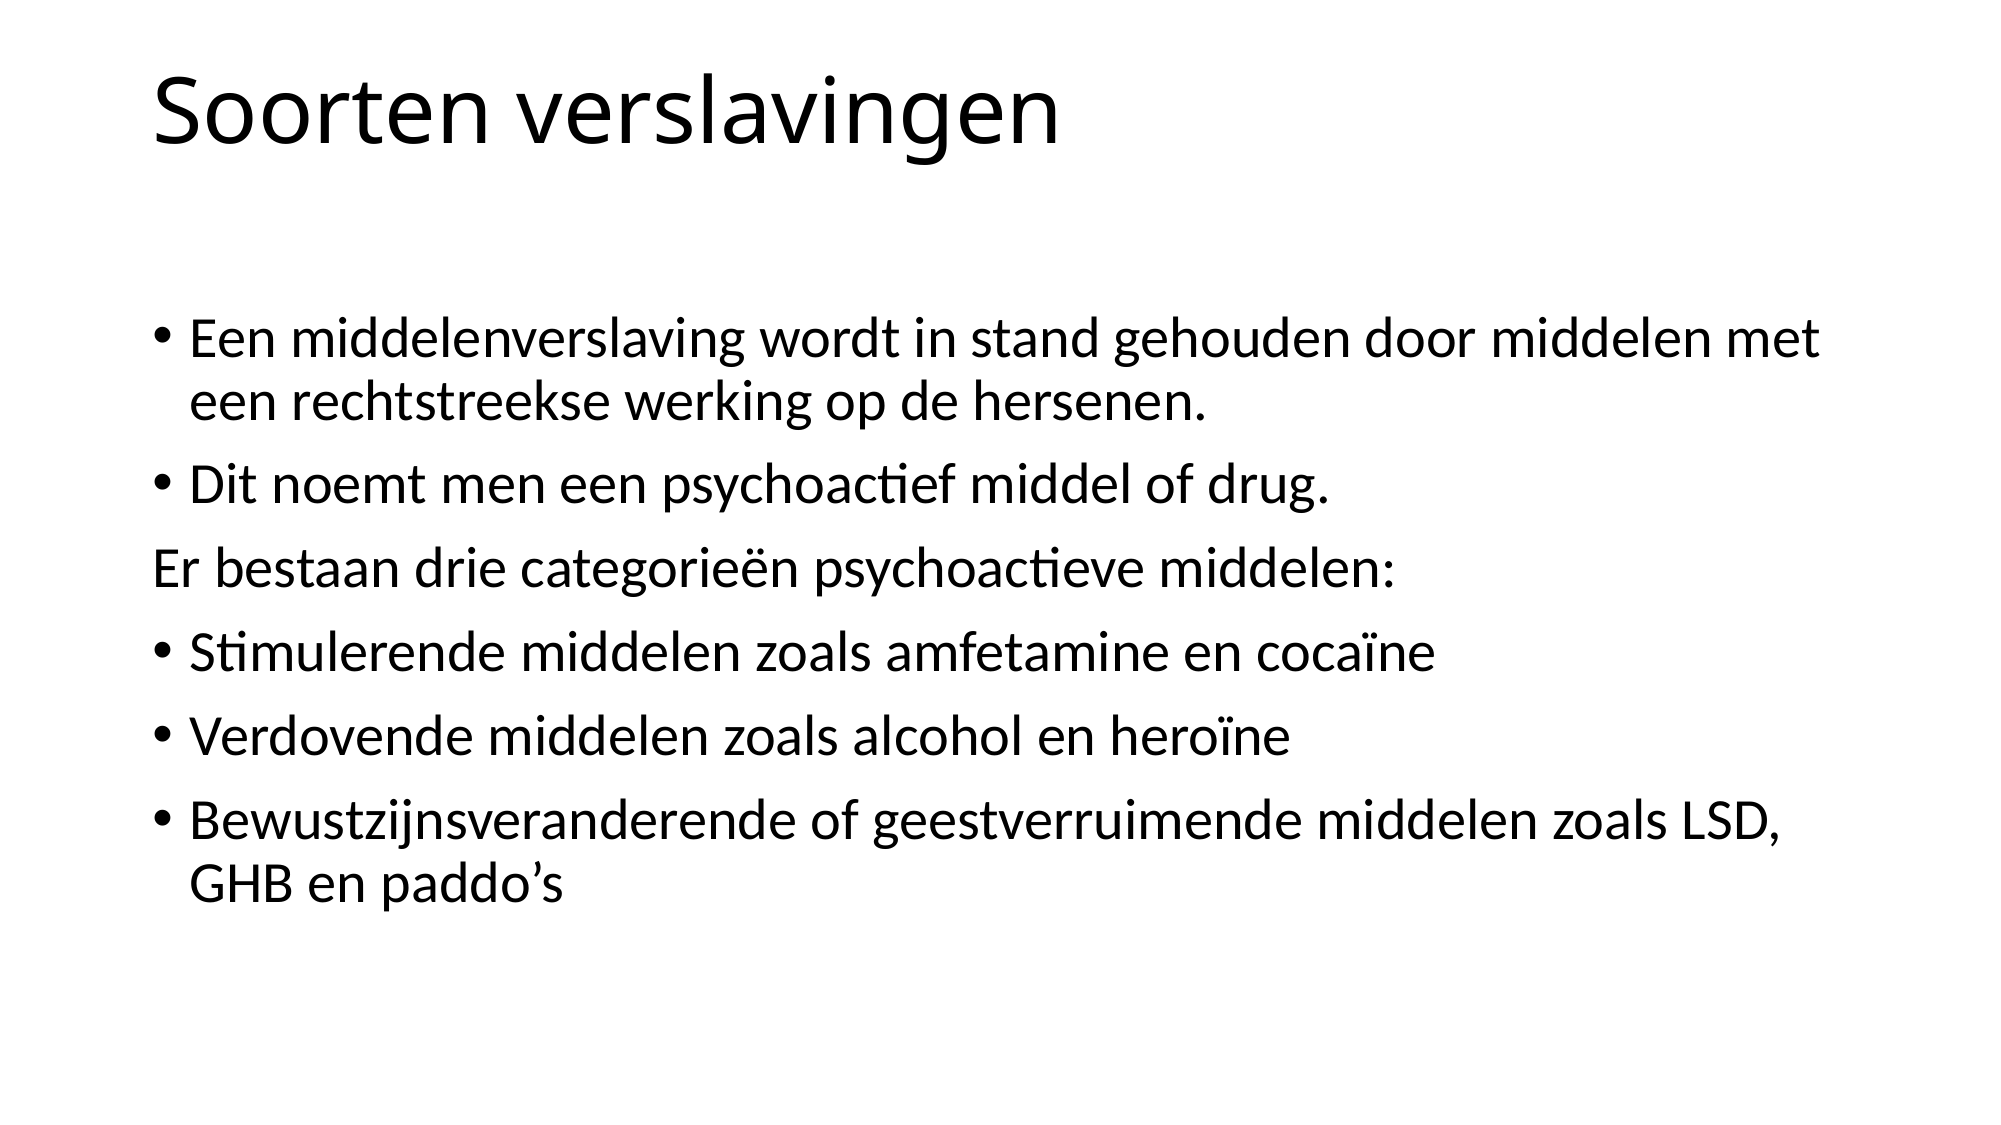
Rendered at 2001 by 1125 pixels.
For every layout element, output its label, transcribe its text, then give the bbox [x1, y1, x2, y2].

list Een middelenverslaving wordt in stand gehouden door middelen met een rechtstreekse werking op de hersenen. Dit noemt men een psychoactief middel of drug. Er bestaan drie categorieën psychoactieve middelen: Stimulerende middelen zoals amfetamine en cocaïne Verdovende middelen zoals alcohol en heroïne Bewustzijnsveranderende of geestverruimende middelen zoals LSD, GHB en paddo’s [137, 299, 1863, 1014]
title Soorten verslavingen [137, 59, 1863, 278]
